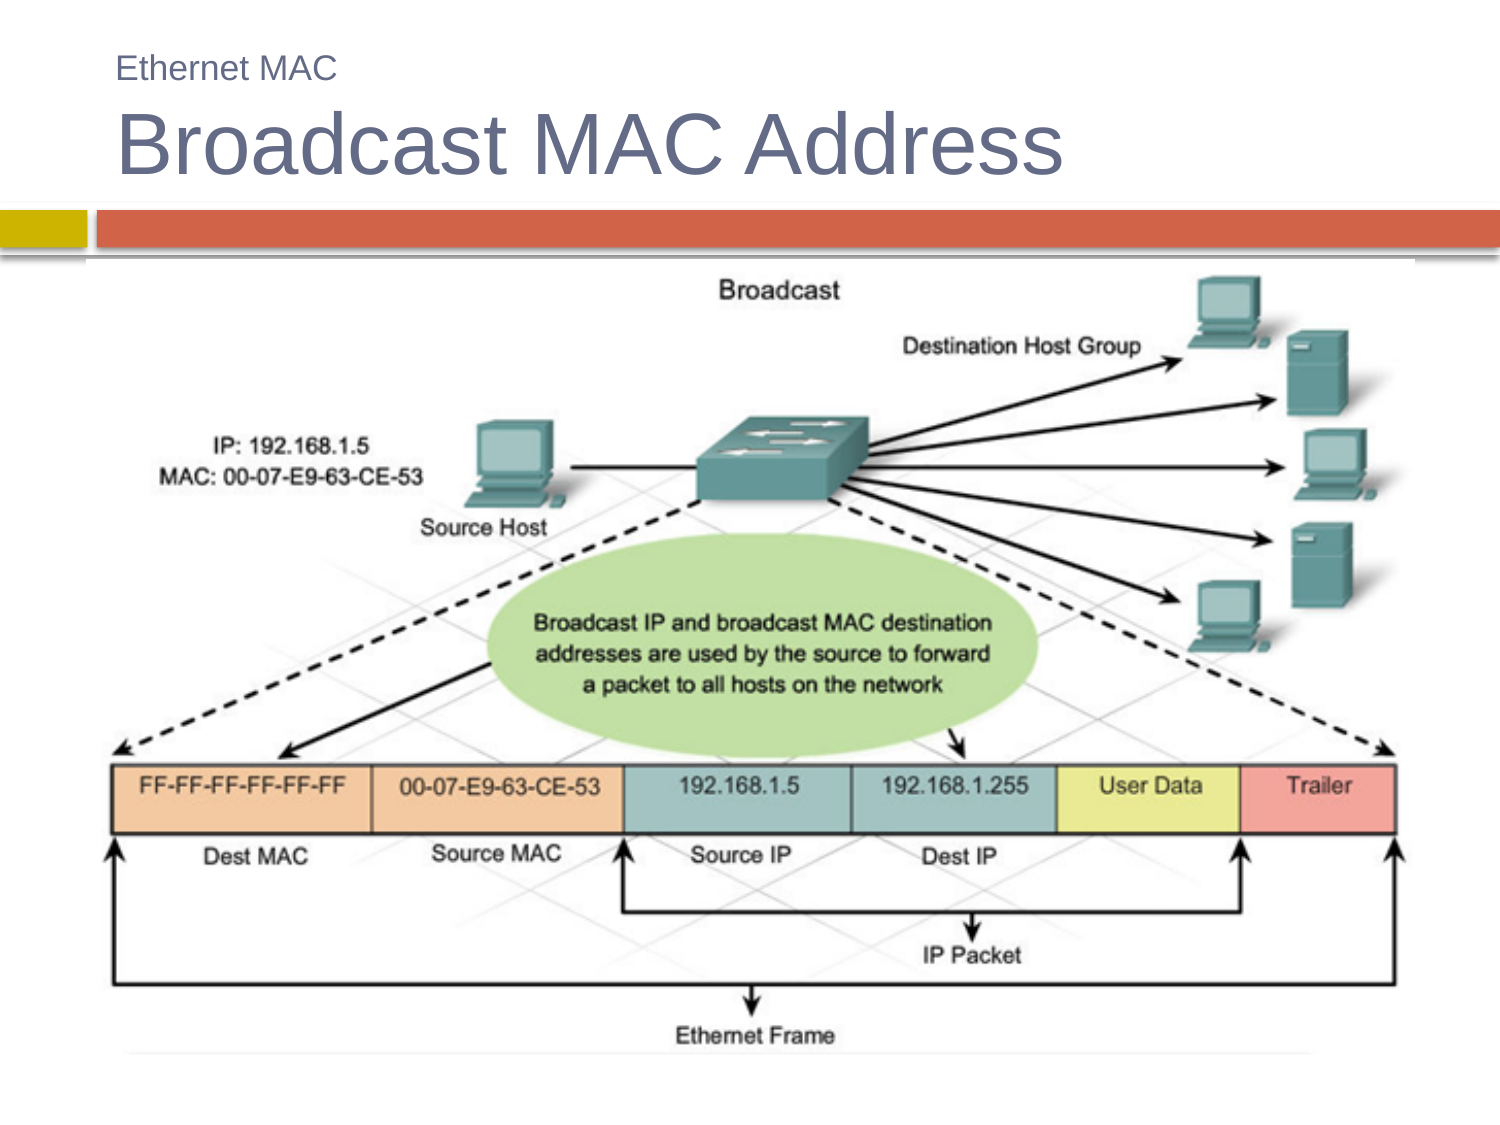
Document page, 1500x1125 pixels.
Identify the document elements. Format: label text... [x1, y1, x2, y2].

picture [85, 258, 1415, 1059]
title Ethernet MAC Broadcast MAC Address [100, 37, 1438, 200]
